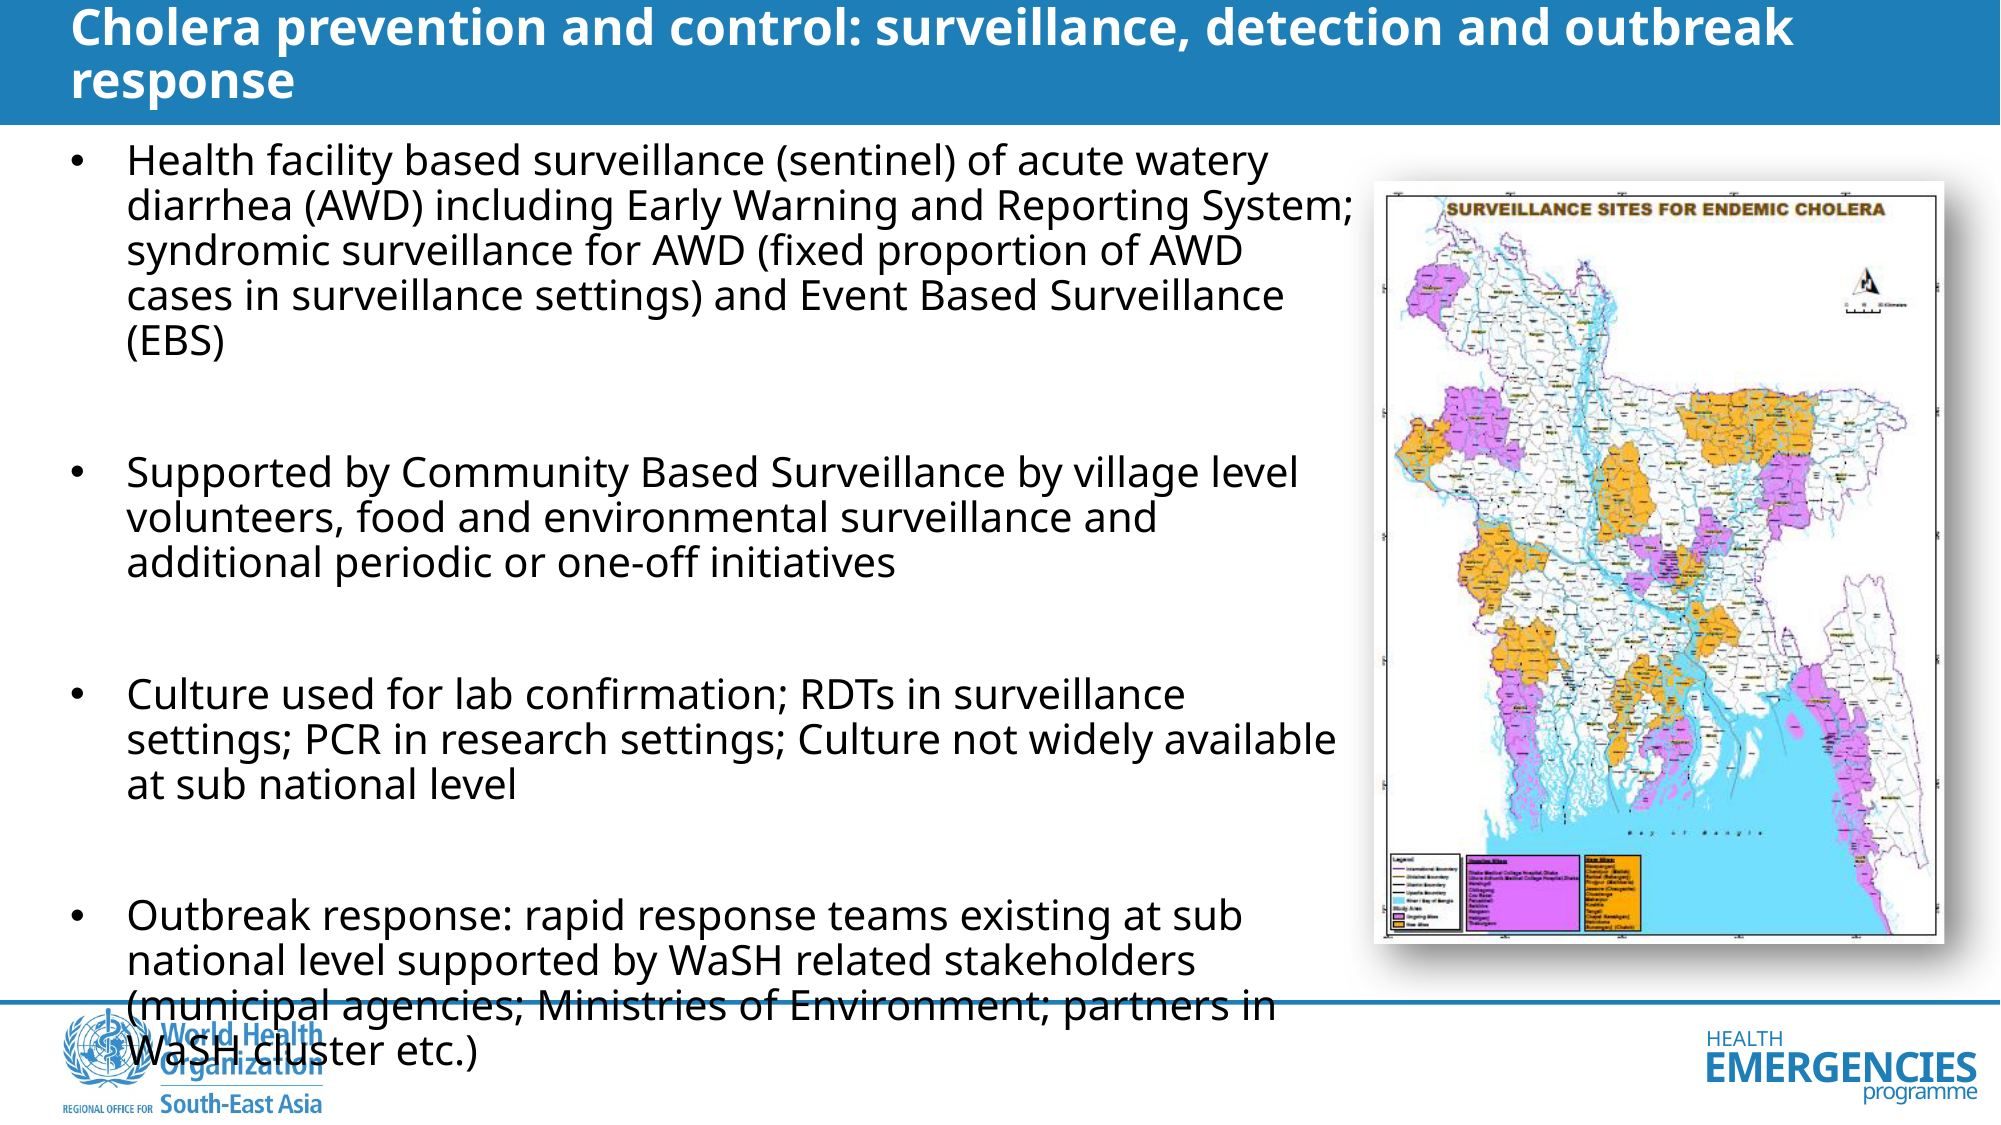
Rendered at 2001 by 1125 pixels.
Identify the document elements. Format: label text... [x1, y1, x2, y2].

picture [61, 1006, 324, 1114]
title Cholera prevention and control: surveillance, detection and outbreak response [55, 0, 2000, 114]
picture [1373, 181, 1945, 944]
